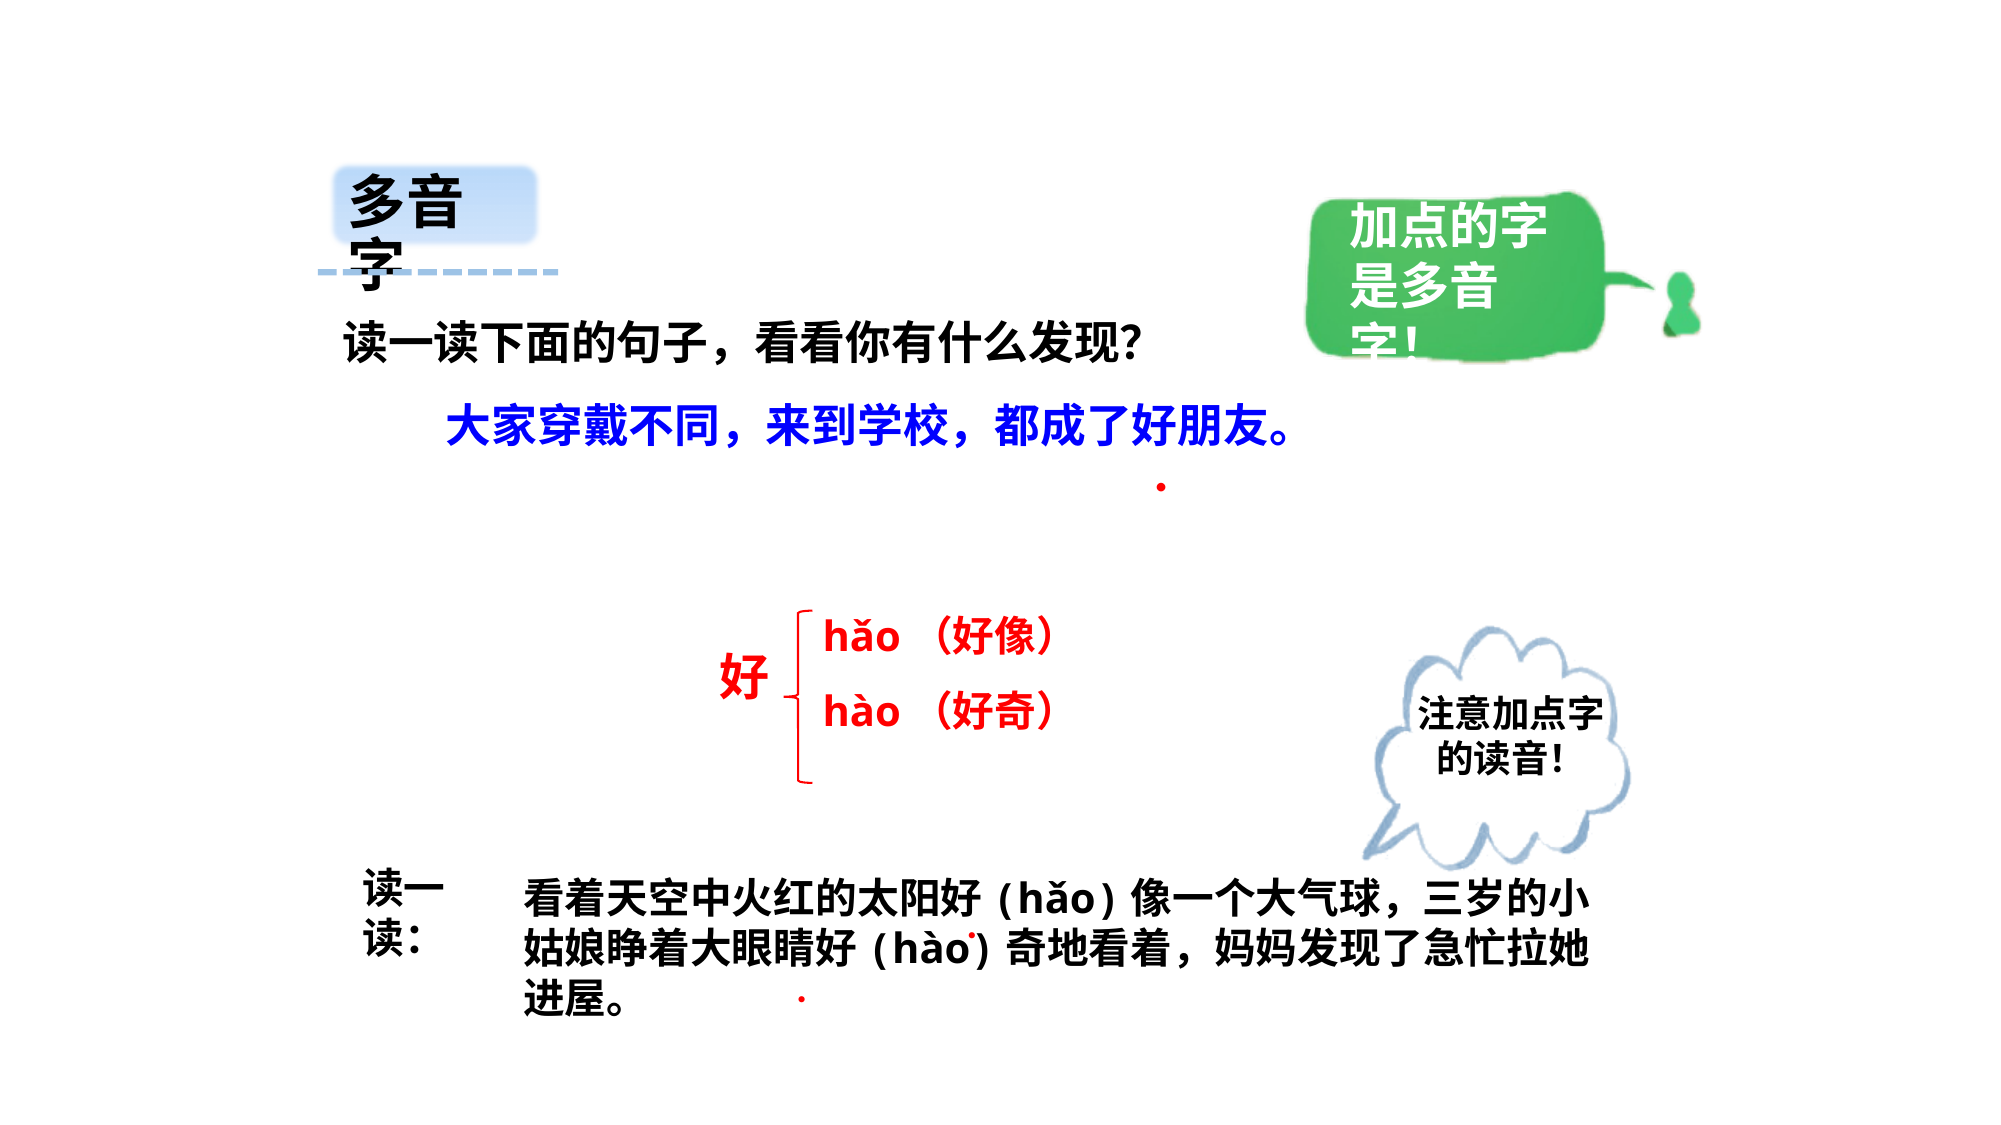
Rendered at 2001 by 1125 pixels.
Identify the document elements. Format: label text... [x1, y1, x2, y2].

text_box 好 [704, 638, 783, 714]
text_box 看着天空中火红的太阳好(hǎo)像一个大气球，三岁的小姑娘睁着大眼睛好(hào)奇地看着，妈妈发现了急忙拉她进屋。 [508, 864, 1631, 1029]
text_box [317, 161, 558, 273]
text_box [347, 854, 1043, 1019]
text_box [327, 279, 1605, 569]
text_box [1351, 610, 1646, 908]
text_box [1284, 163, 1720, 393]
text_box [783, 577, 1229, 783]
